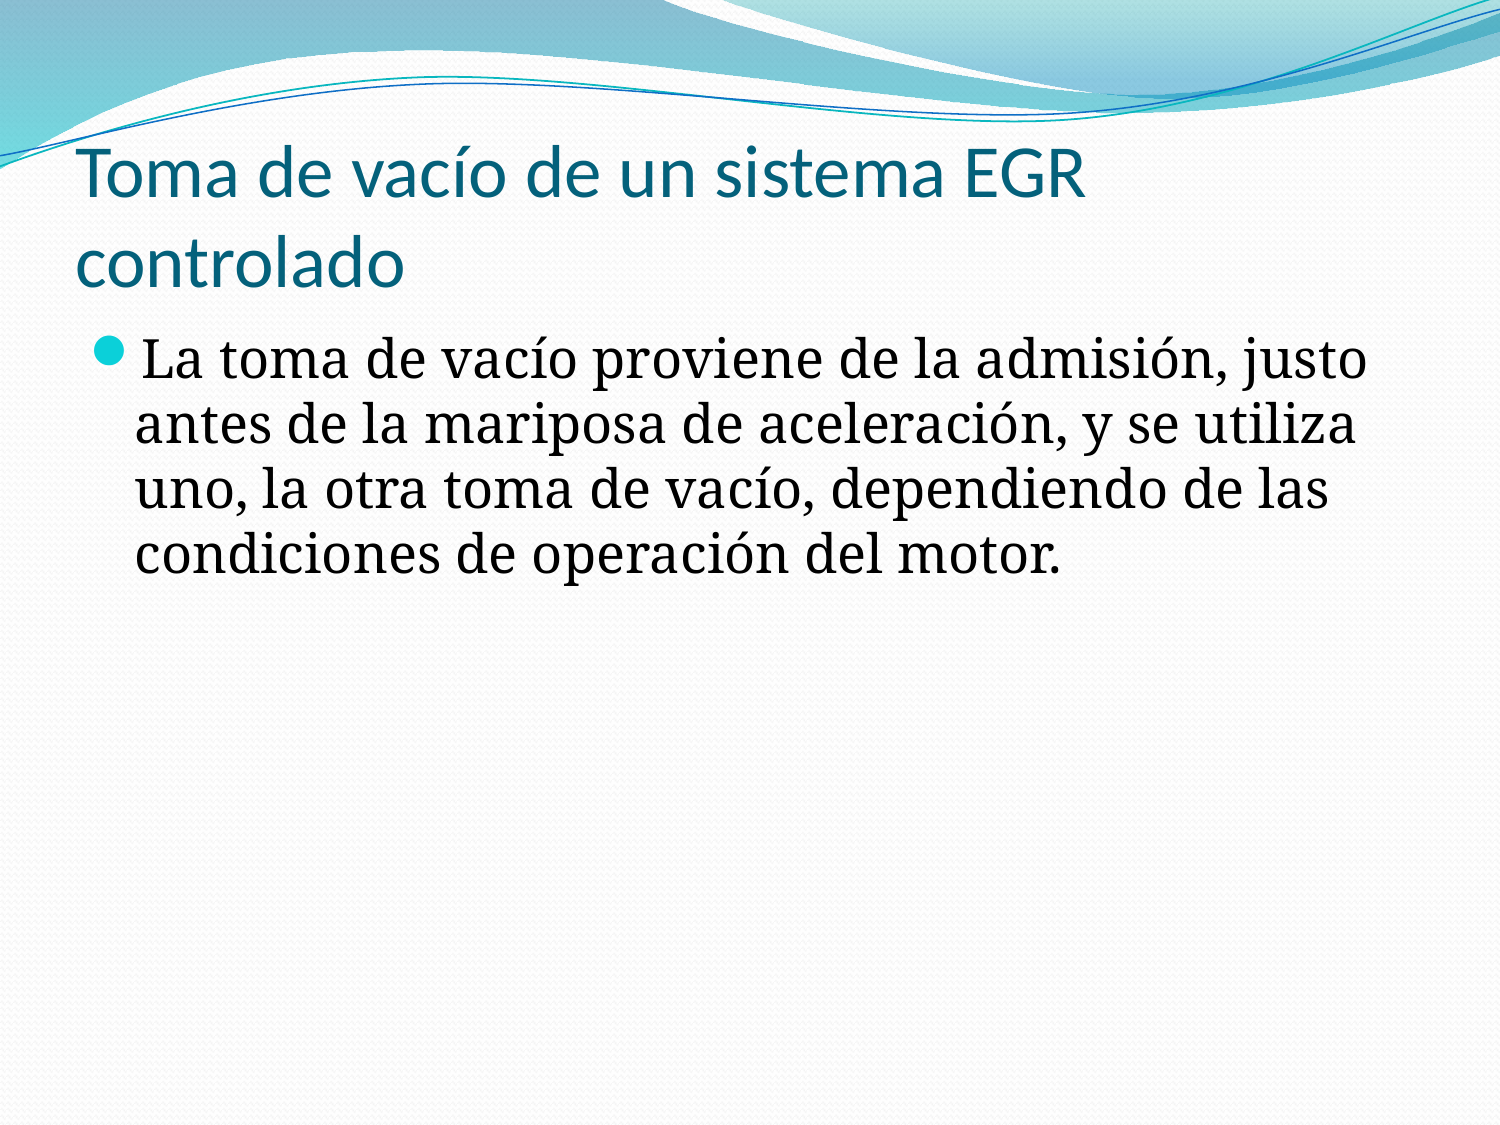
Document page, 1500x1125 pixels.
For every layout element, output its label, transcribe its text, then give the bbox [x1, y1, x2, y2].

title Toma de vacío de un sistema EGR controlado [75, 115, 1425, 303]
list La toma de vacío proviene de la admisión, justo antes de la mariposa de aceleración, y se utiliza uno, la otra toma de vacío, dependiendo de las condiciones de operación del motor. [75, 317, 1425, 1038]
